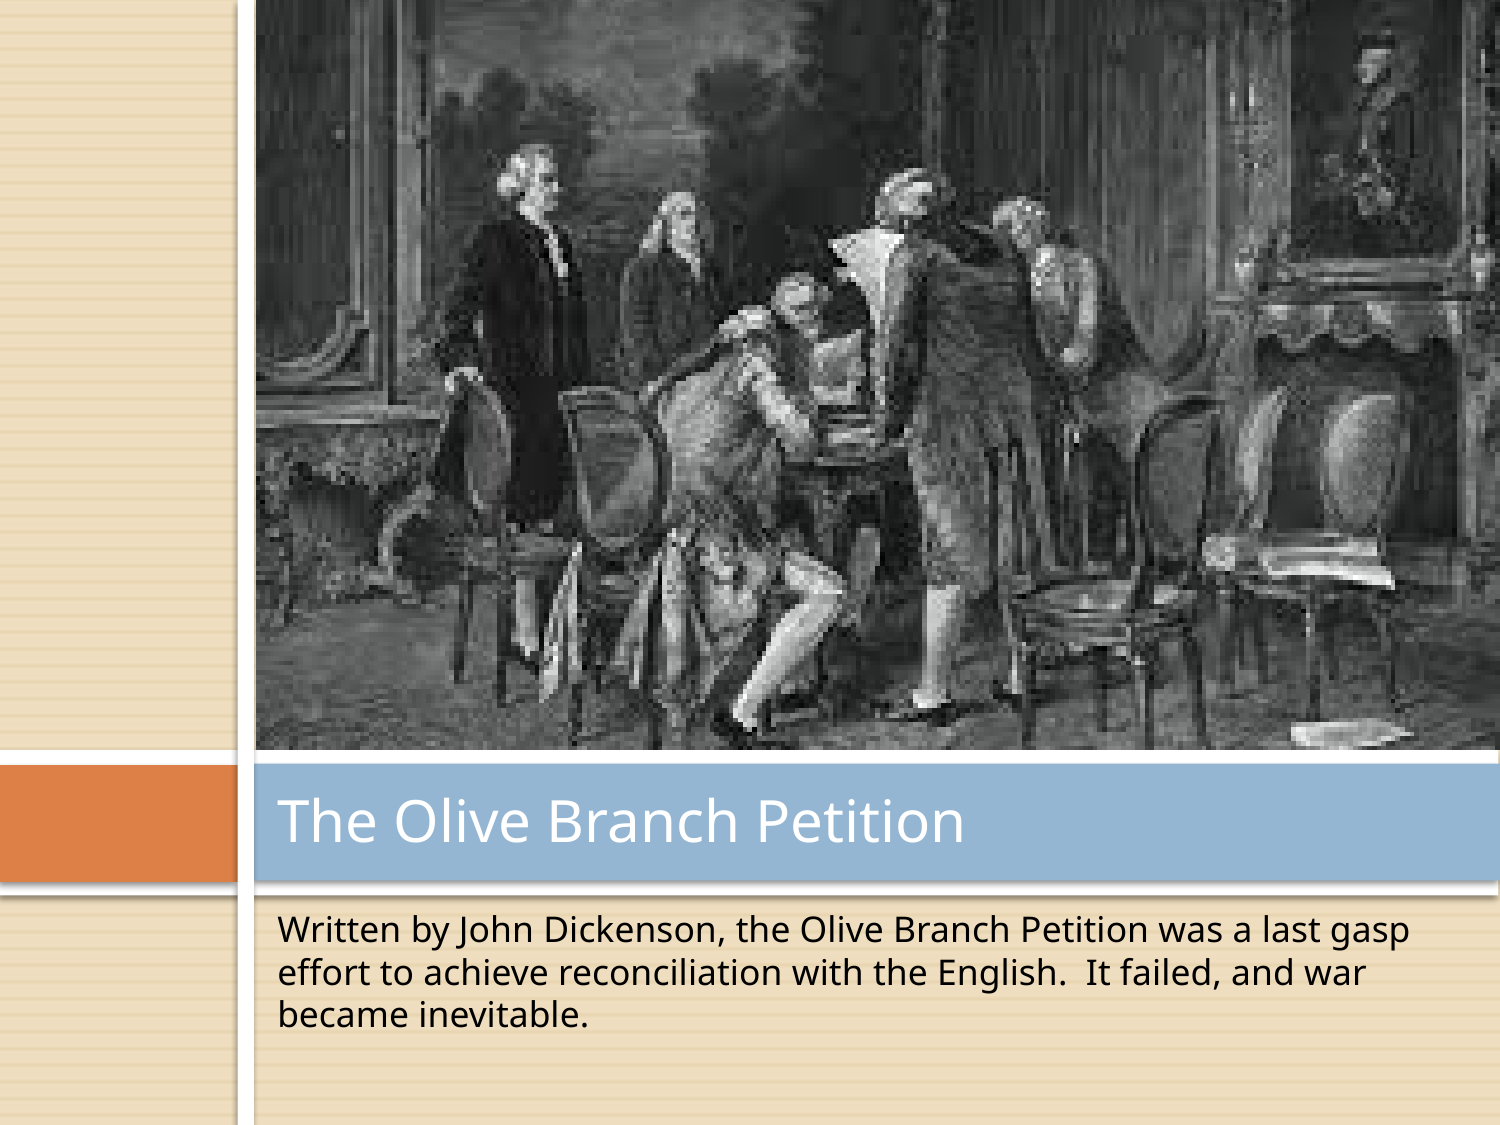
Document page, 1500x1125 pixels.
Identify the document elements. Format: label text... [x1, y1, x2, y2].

title The Olive Branch Petition [262, 762, 1463, 875]
list Written by John Dickenson, the Olive Branch Petition was a last gasp effort to achieve reconciliation with the English. It failed, and war became inevitable. [262, 900, 1463, 1013]
picture [255, 0, 1500, 750]
